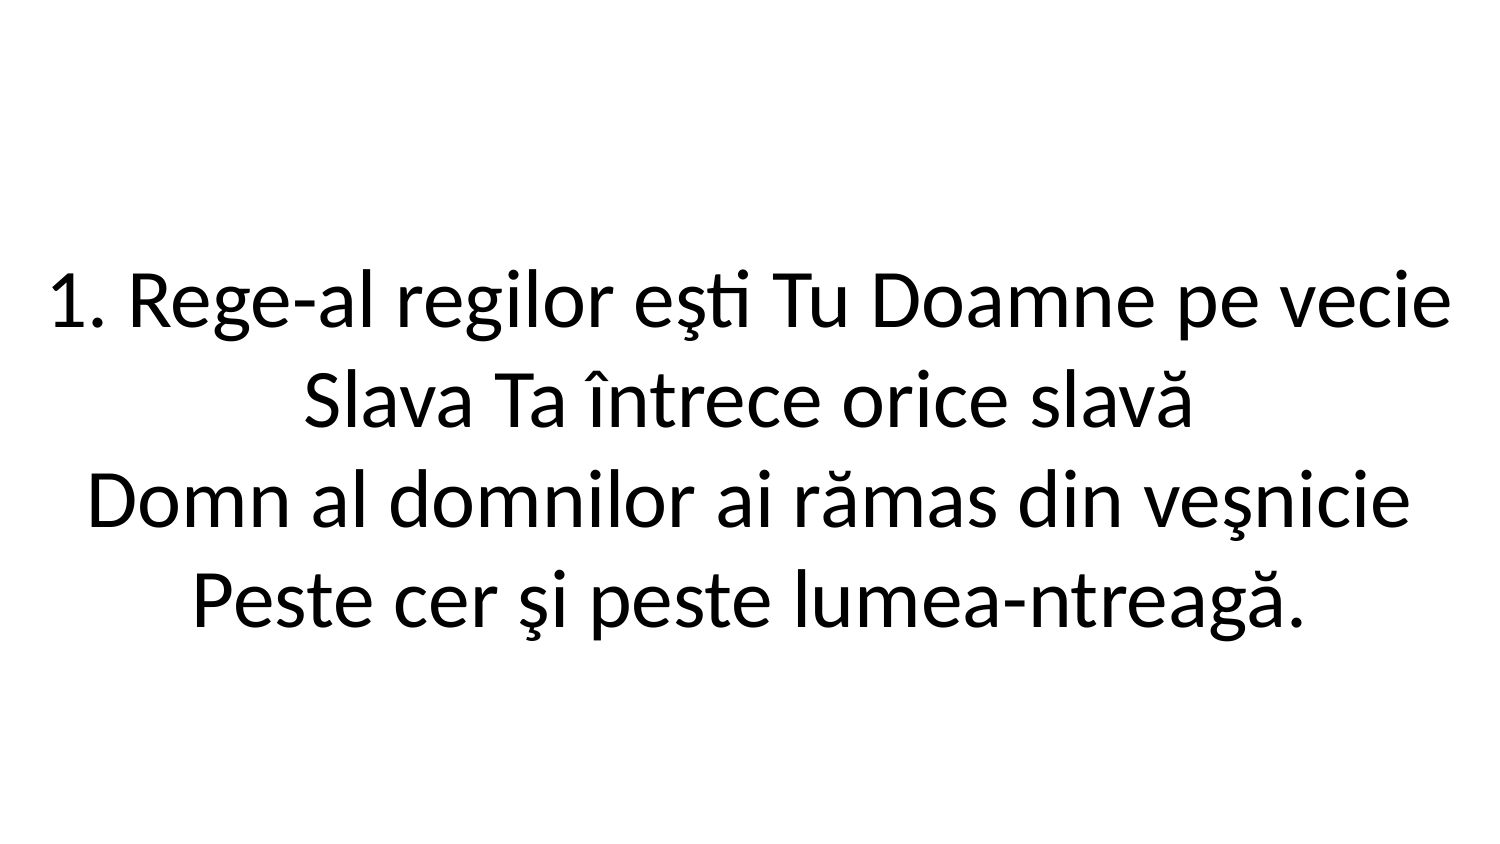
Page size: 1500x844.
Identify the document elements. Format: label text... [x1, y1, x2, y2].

text_box 1. Rege-al regilor eşti Tu Doamne pe vecie Slava Ta întrece orice slavă Domn al domnilor ai rămas din veşnicie Peste cer şi peste lumea-ntreagă. [30, 192, 1470, 652]
